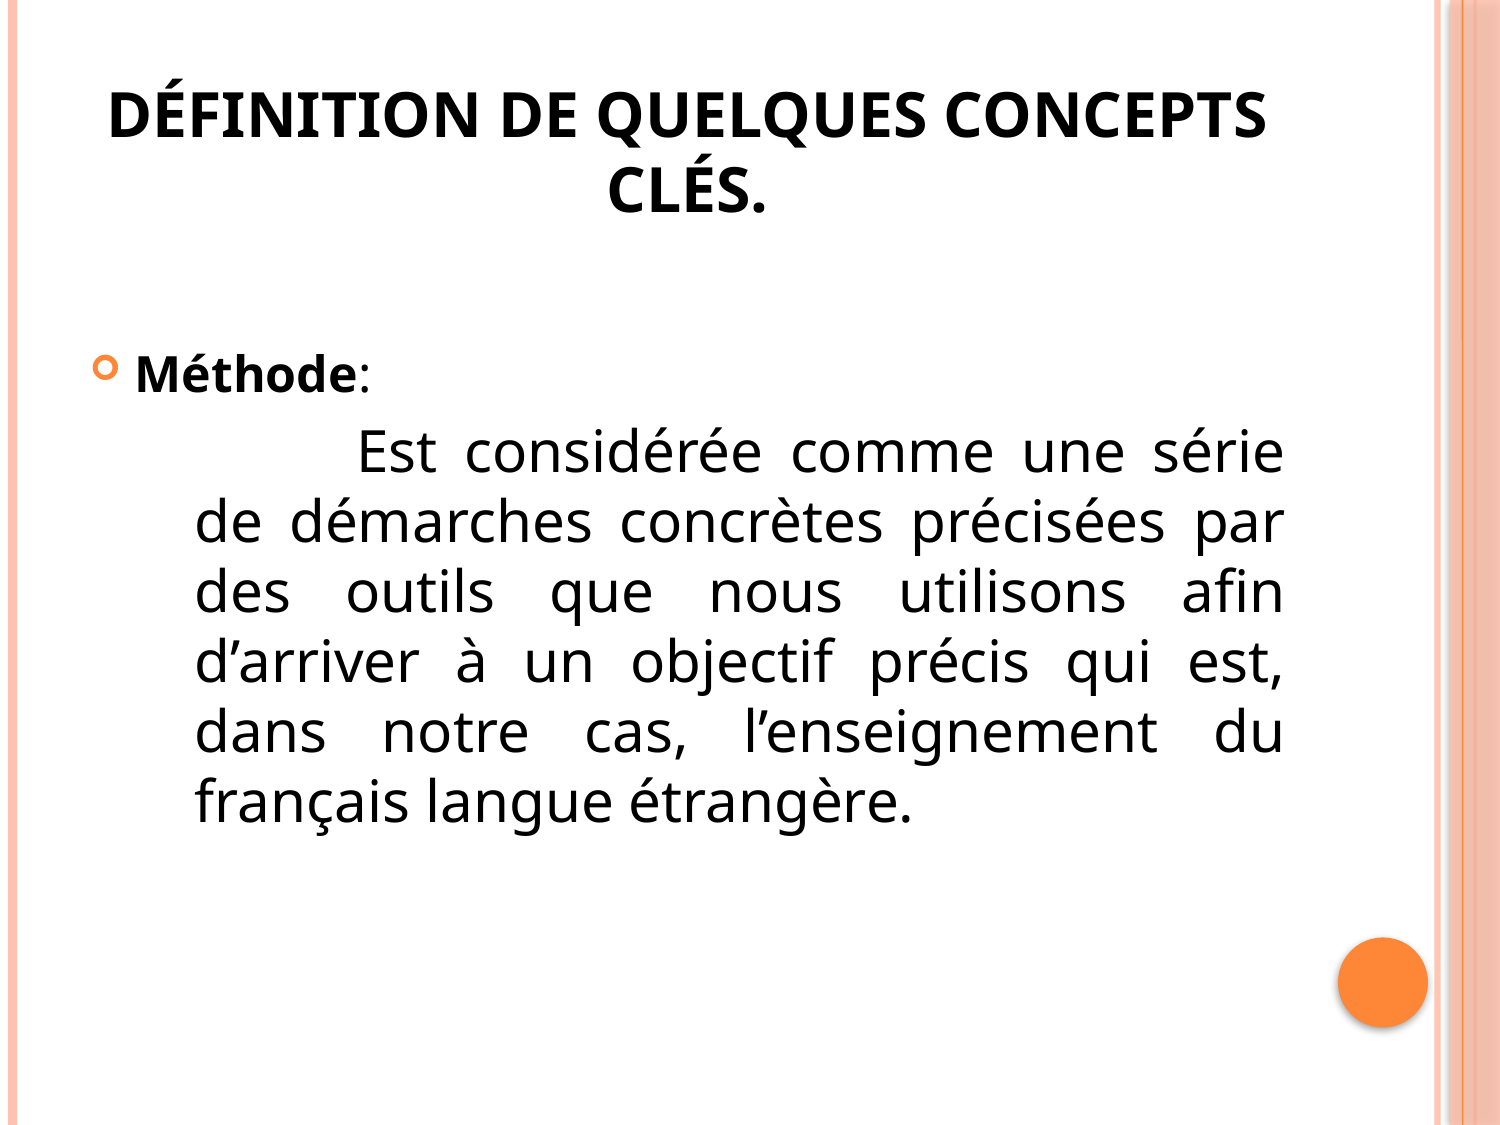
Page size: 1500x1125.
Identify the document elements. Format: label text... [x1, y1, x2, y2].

title Définition de quelques concepts clés. [75, 45, 1300, 233]
list Méthode: Est considérée comme une série de démarches concrètes précisées par des outils que nous utilisons afin d’arriver à un objectif précis qui est, dans notre cas, l’enseignement du français langue étrangère. [75, 262, 1300, 1062]
